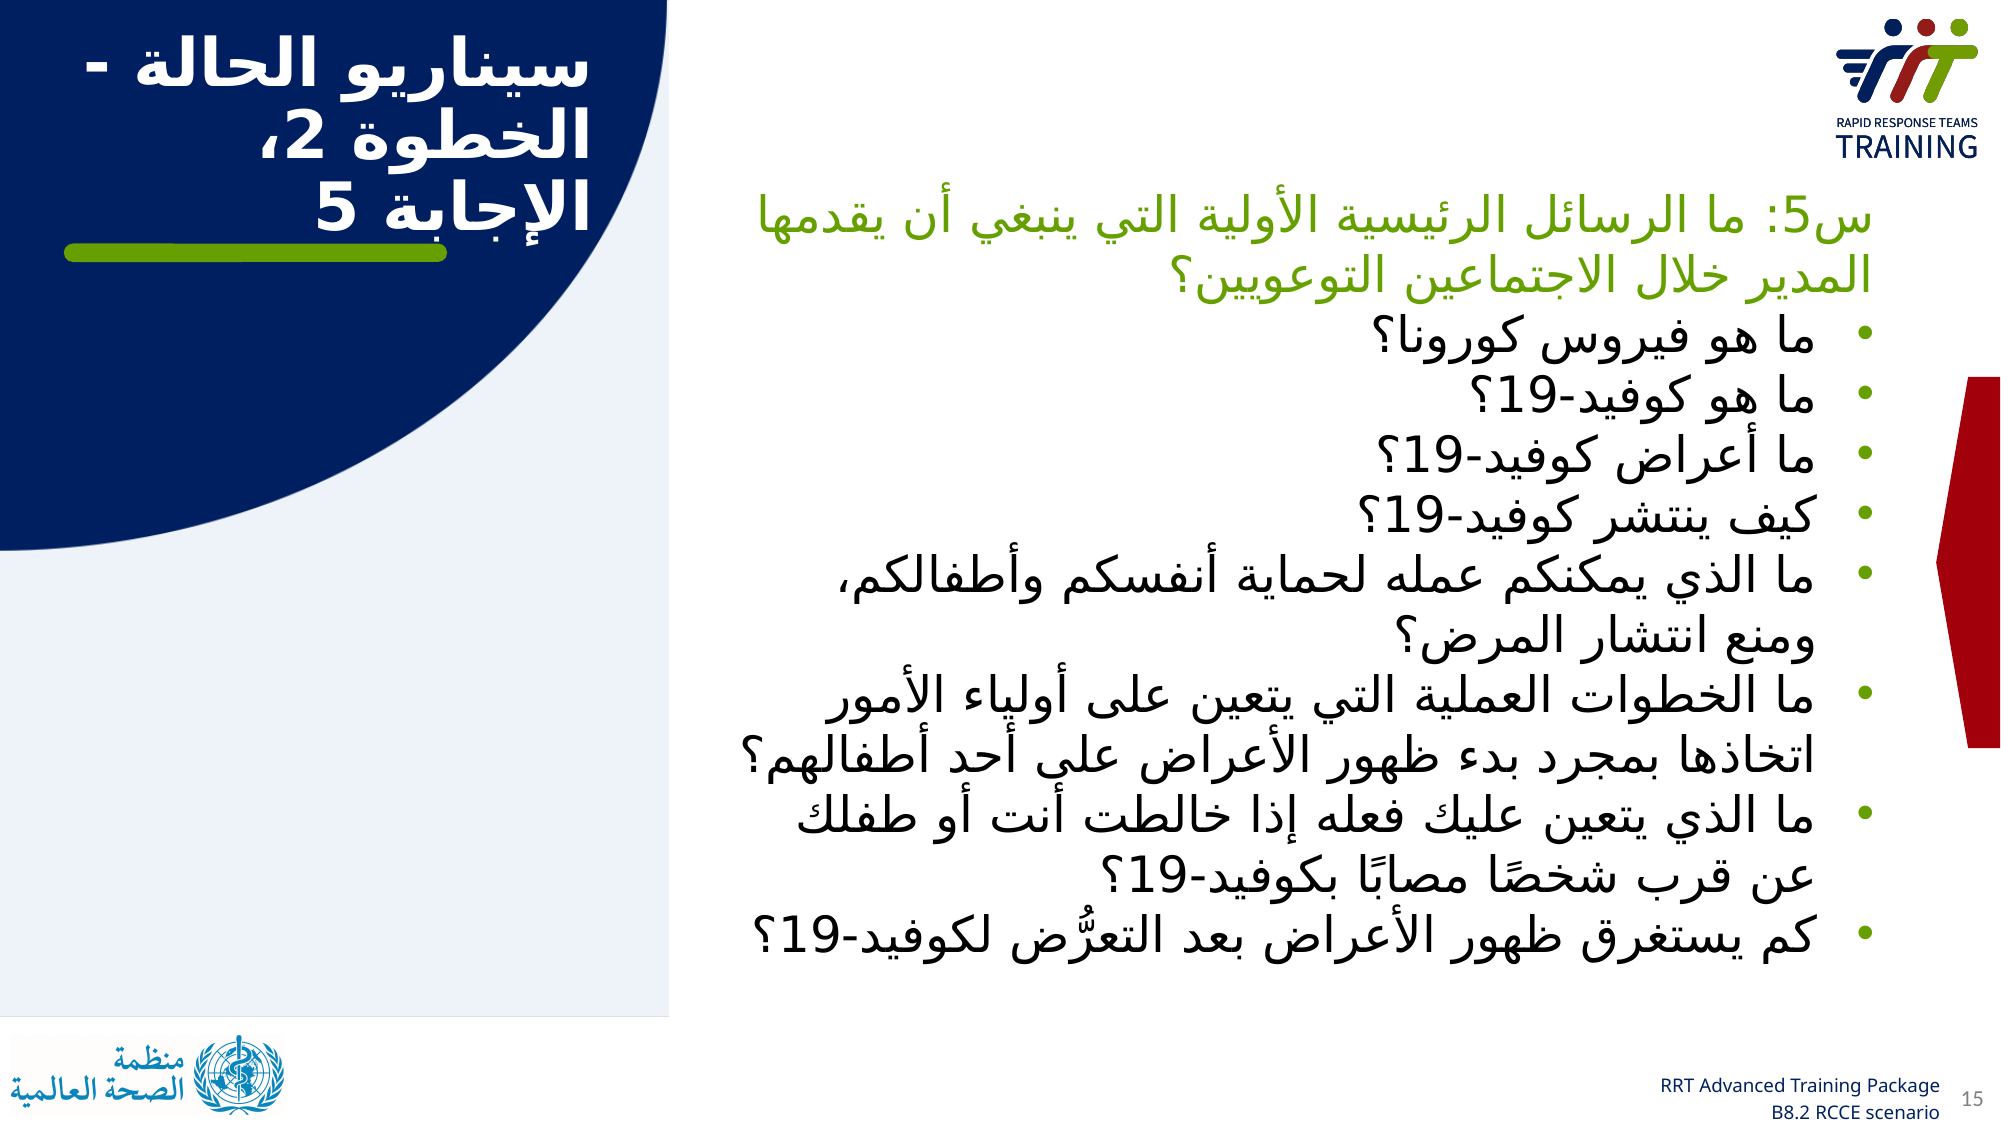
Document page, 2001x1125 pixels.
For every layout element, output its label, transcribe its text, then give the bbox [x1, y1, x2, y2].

text_box سيناريو الحالة - الخطوة 2، الإجابة 5 [58, 106, 595, 245]
picture [0, 0, 669, 1018]
picture [11, 1035, 284, 1115]
picture [241, 1050, 247, 1059]
picture [1835, 19, 1978, 167]
text_box س5: ما الرسائل الرئيسية الأولية التي ينبغي أن يقدمها المدير خلال الاجتماعين التوعويين؟ ما هو فيروس كورونا؟ ما هو كوفيد-19؟ ما أعراض كوفيد-19؟ كيف ينتشر كوفيد-19؟ ما الذي يمكنكم عمله لحماية أنفسكم وأطفالكم، ومنع انتشار المرض؟ ما الخطوات العملية التي يتعين على أولياء الأمور اتخاذها بمجرد بدء ظهور الأعراض على أحد أطفالهم؟ ما الذي يتعين عليك فعله إذا خالطت أنت أو طفلك عن قرب شخصًا مصابًا بكوفيد-19؟ كم يستغرق ظهور الأعراض بعد التعرُّض لكوفيد-19؟ [720, 175, 1882, 971]
